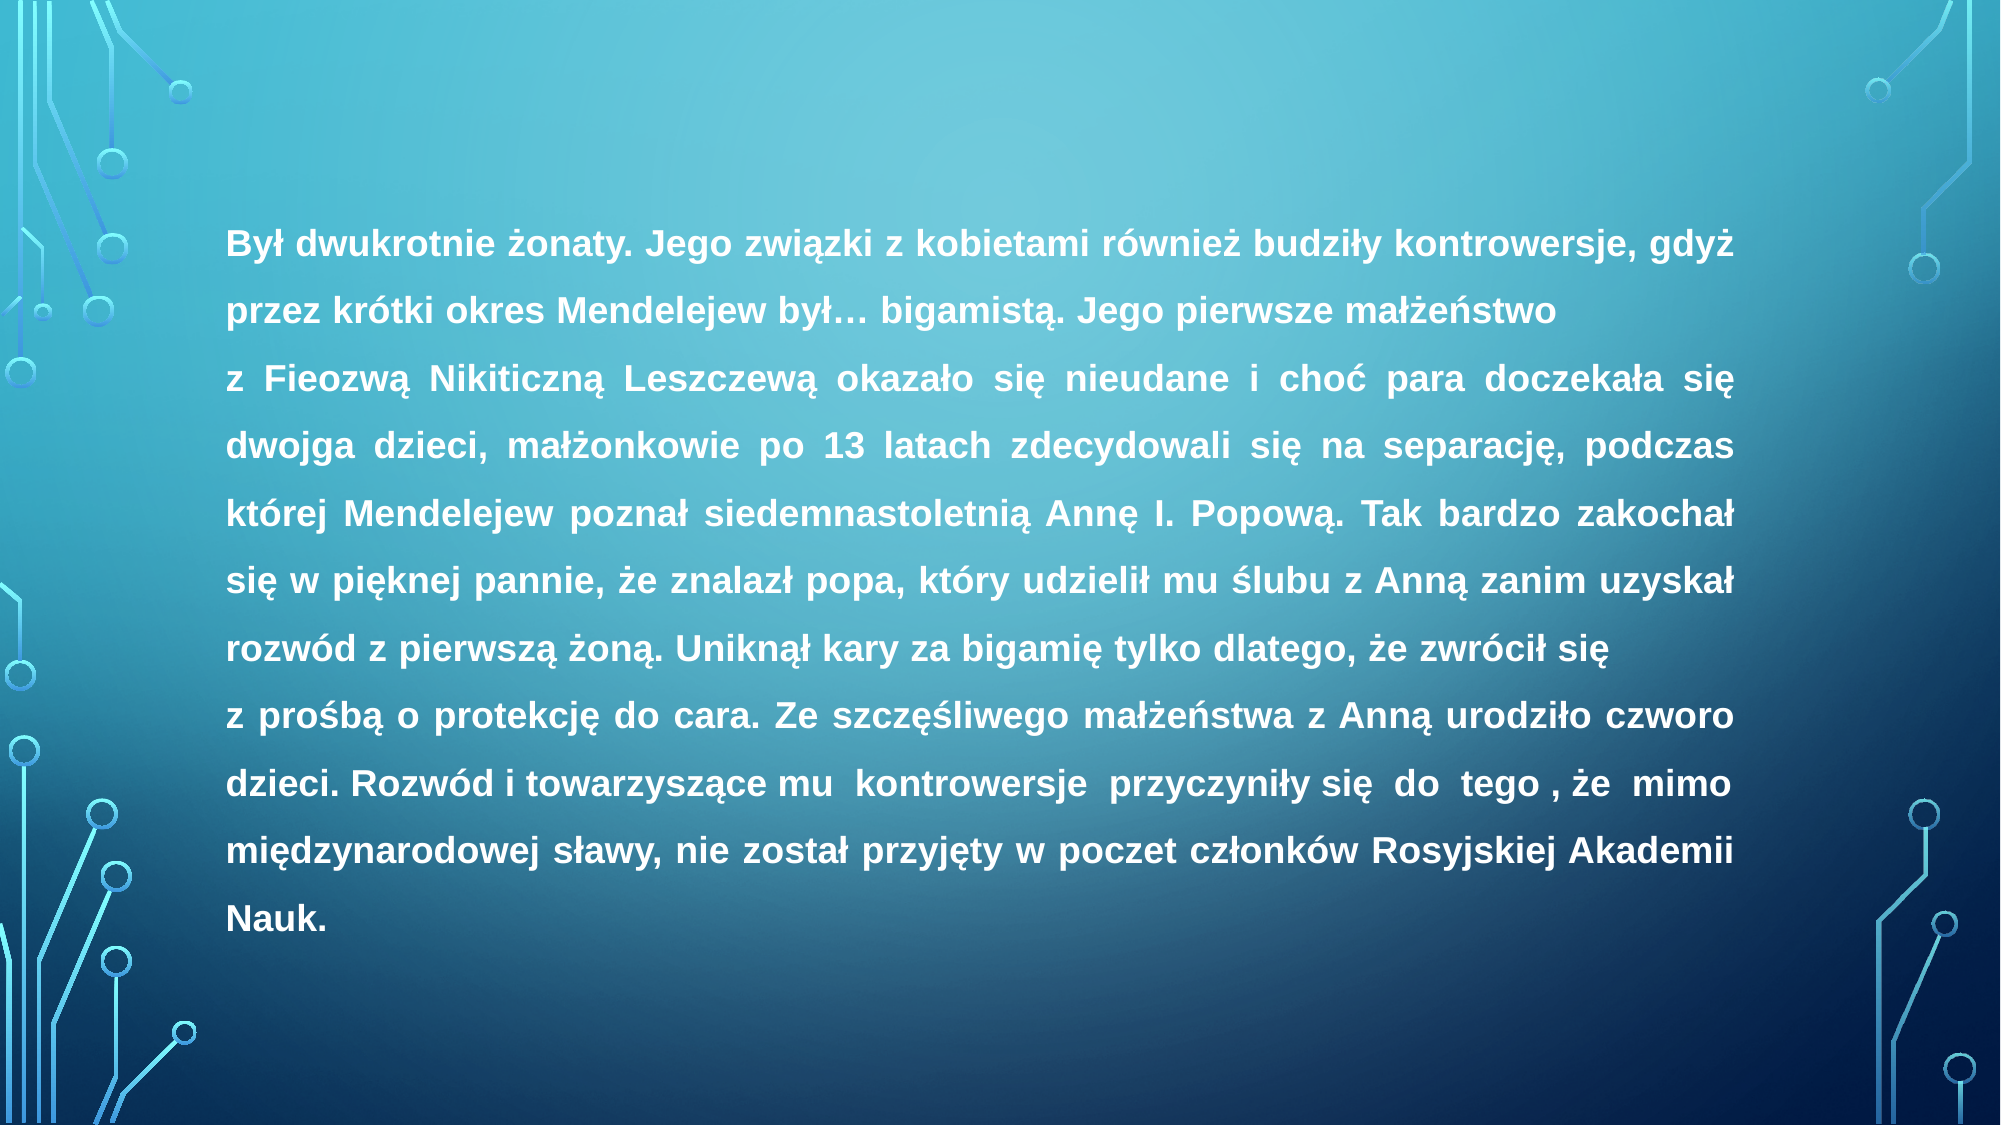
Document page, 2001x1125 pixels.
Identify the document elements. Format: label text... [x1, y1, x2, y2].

text_box Był dwukrotnie żonaty. Jego związki z kobietami również budziły kontrowersje, gdyż przez krótki okres Mendelejew był… bigamistą. Jego pierwsze małżeństwo z Fieozwą Nikiticzną Leszczewą okazało się nieudane i choć para doczekała się dwojga dzieci, małżonkowie po 13 latach zdecydowali się na separację, podczas której Mendelejew poznał siedemnastoletnią Annę I. Popową. Tak bardzo zakochał się w pięknej pannie, że znalazł popa, który udzielił mu ślubu z Anną zanim uzyskał rozwód z pierwszą żoną. Uniknął kary za bigamię tylko dlatego, że zwrócił się z prośbą o protekcję do cara. Ze szczęśliwego małżeństwa z Anną urodziło czworo dzieci. Rozwód i towarzyszące mu kontrowersje przyczyniły się do tego , że mimo międzynarodowej sławy, nie został przyjęty w poczet członków Rosyjskiej Akademii Nauk. [210, 189, 1751, 947]
